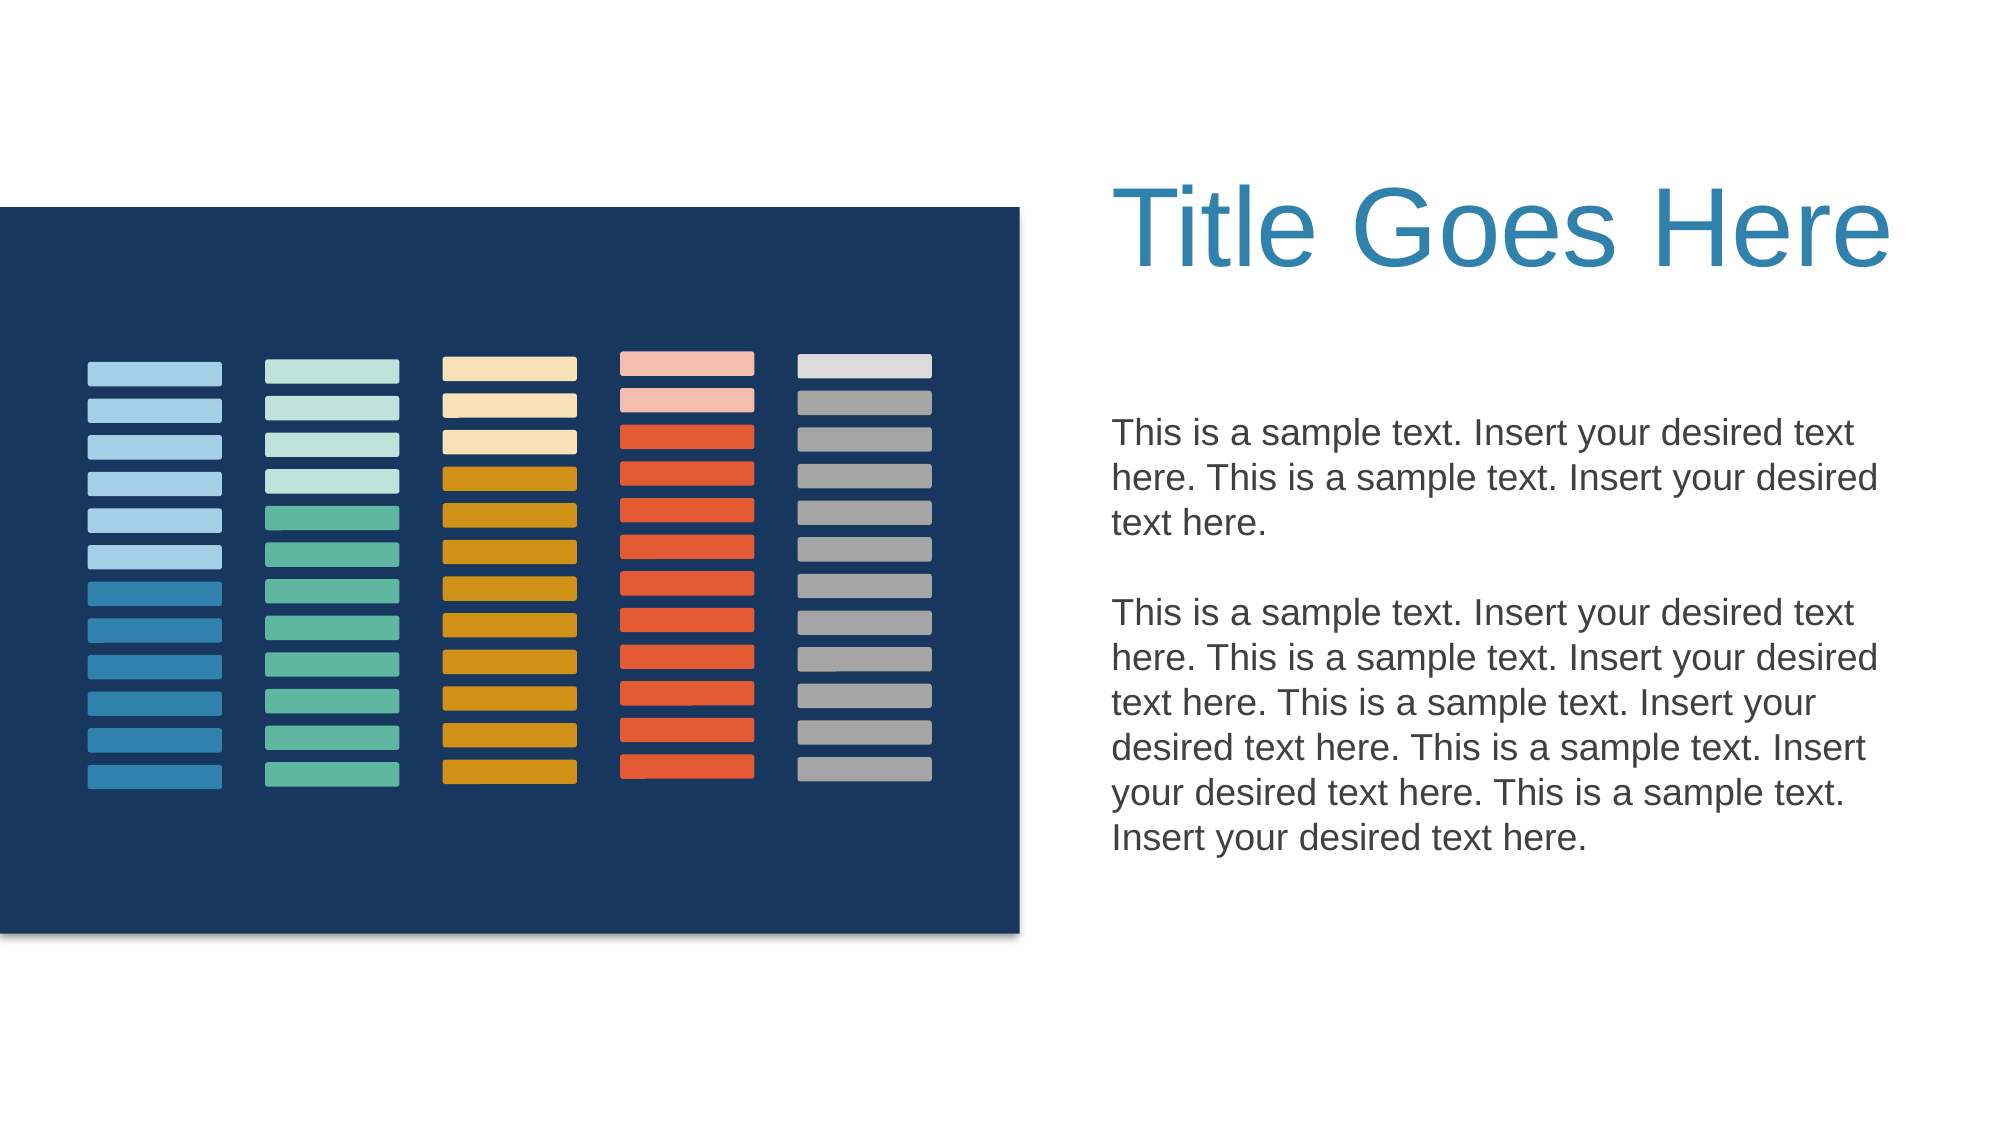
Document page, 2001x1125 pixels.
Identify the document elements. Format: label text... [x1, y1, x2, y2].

text_box [0, 206, 1021, 935]
text_box Title Goes Here [1096, 156, 1920, 288]
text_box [87, 351, 932, 790]
text_box This is a sample text. Insert your desired text here. This is a sample text. Insert your desired text here. This is a sample text. Insert your desired text here. This is a sample text. Insert your desired text here. This is a sample text. Insert your desired text here. This is a sample text. Insert your desired text here. This is a sample text. Insert your desired text here. [1096, 400, 1907, 911]
